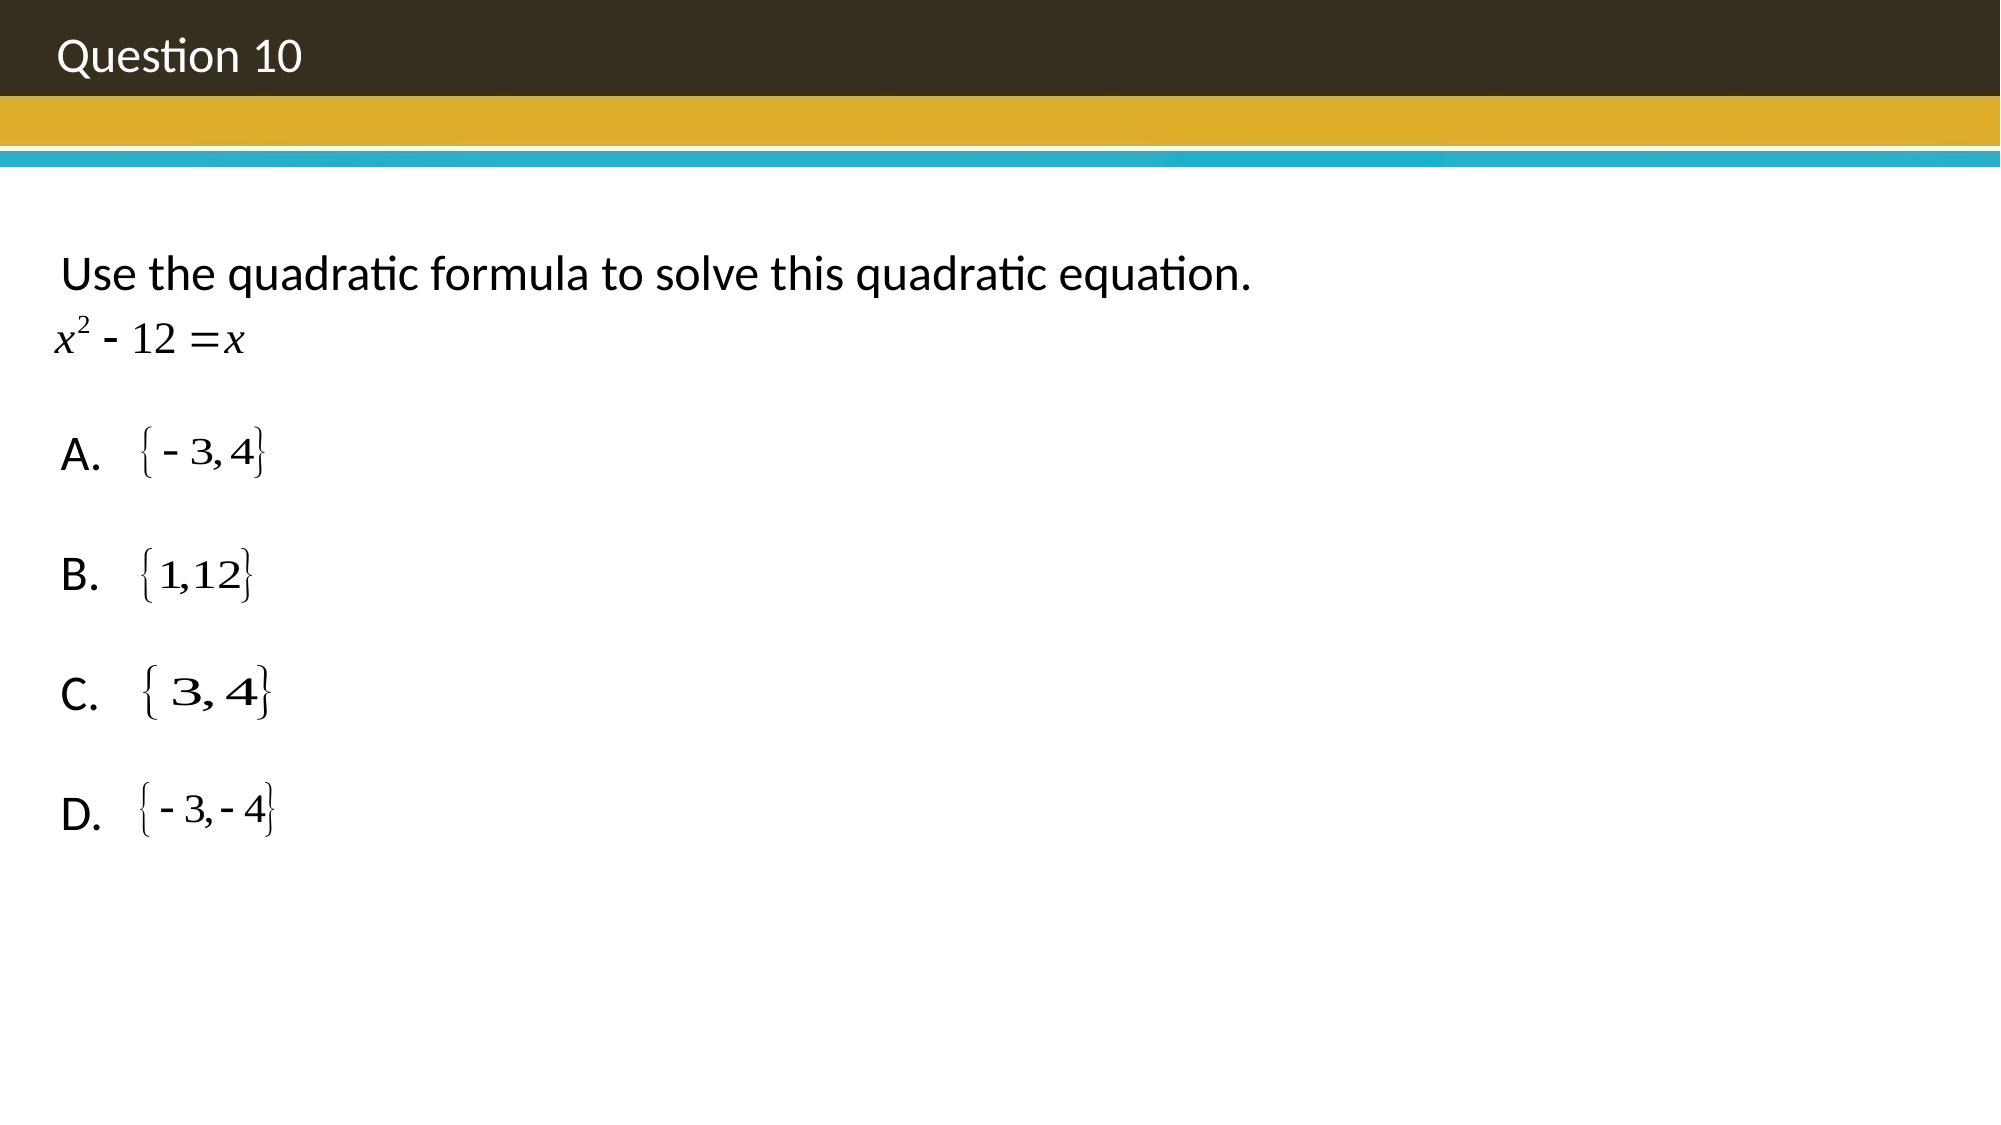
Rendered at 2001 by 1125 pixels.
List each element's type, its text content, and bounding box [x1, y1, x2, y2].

picture [135, 661, 297, 730]
text_box Use the quadratic formula to solve this quadratic equation. A. B. C. D. [45, 233, 1880, 1125]
picture [135, 544, 271, 613]
picture [45, 304, 253, 365]
text_box Question 10 [41, 14, 318, 90]
picture [0, 0, 2000, 167]
picture [135, 778, 290, 847]
picture [135, 423, 284, 487]
